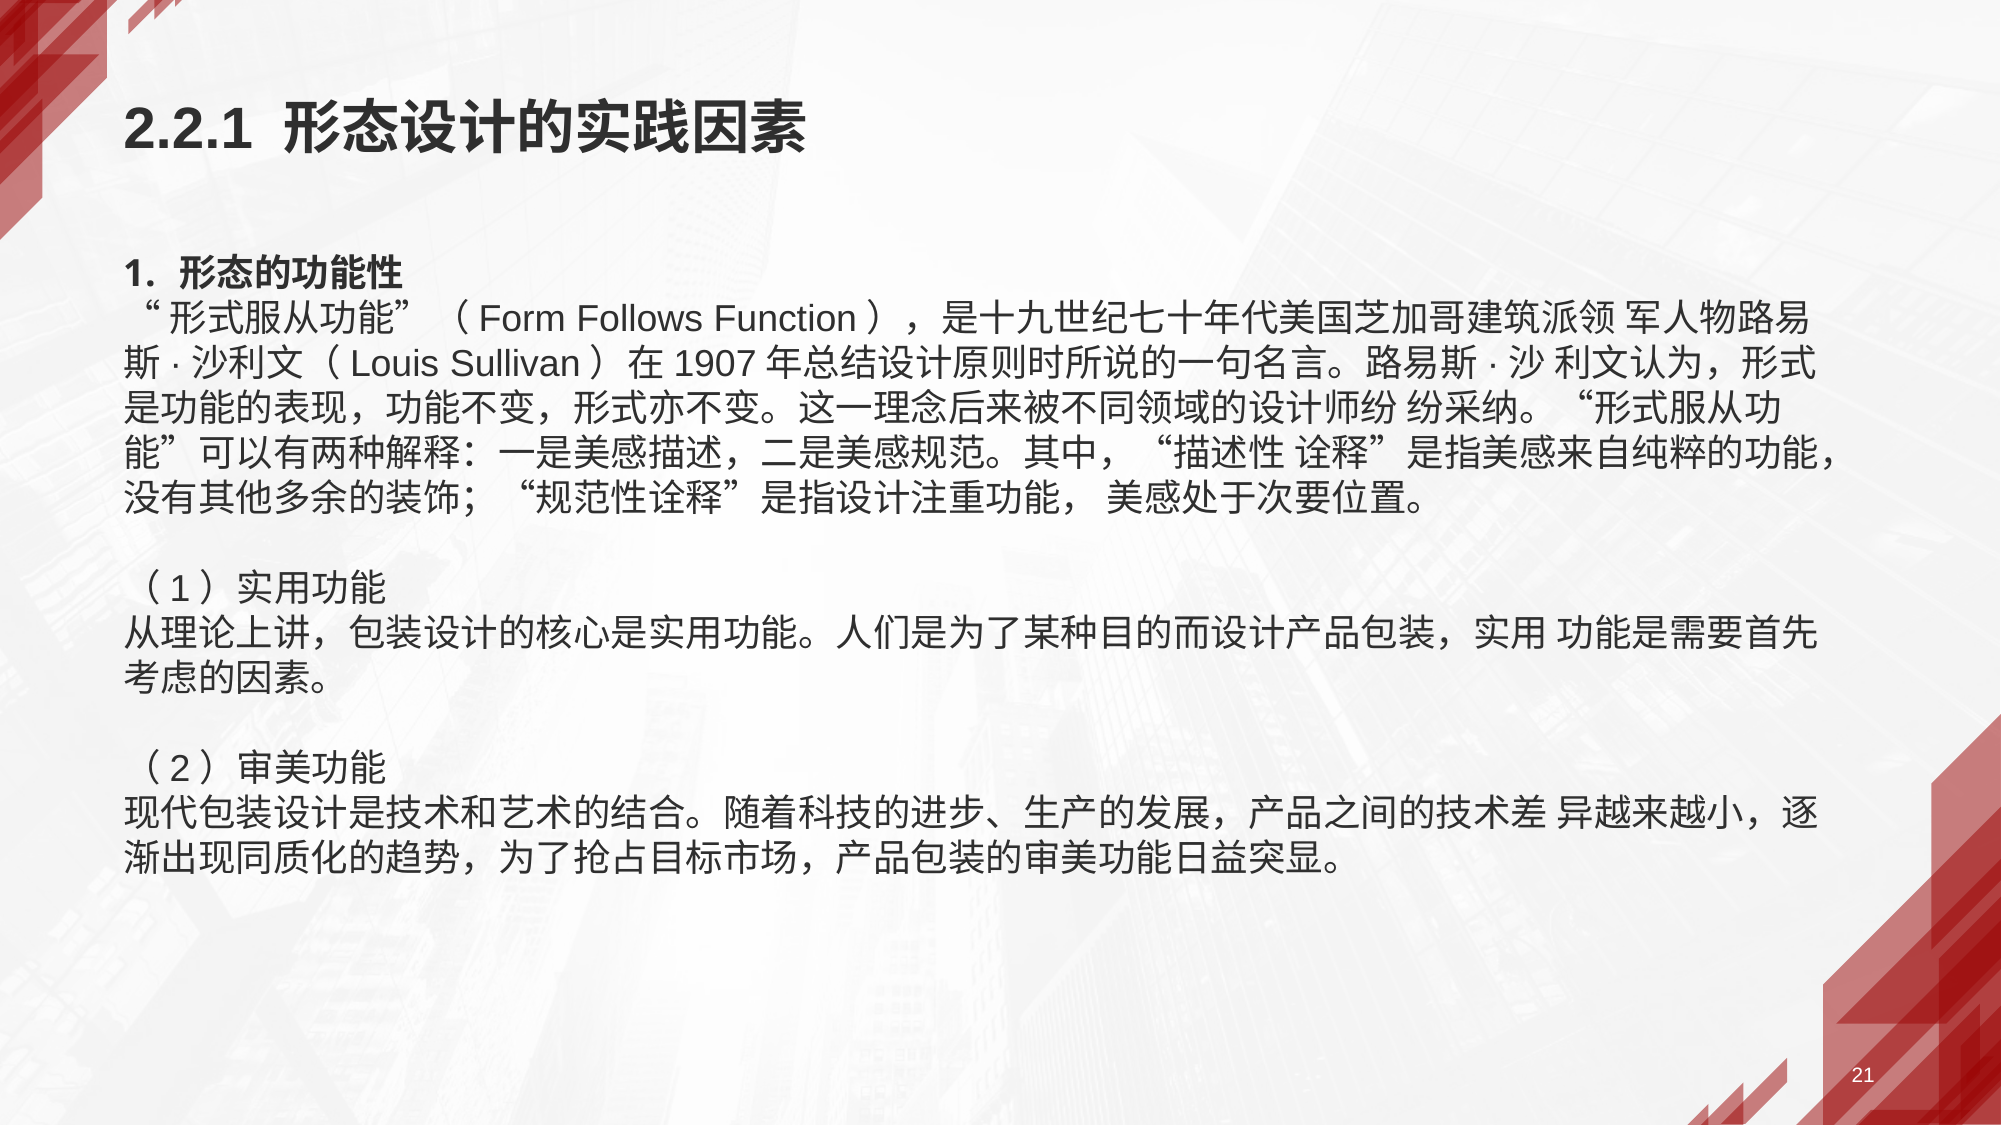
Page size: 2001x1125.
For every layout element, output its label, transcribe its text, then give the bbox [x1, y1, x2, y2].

slide_number 21 [1452, 1056, 1890, 1092]
title 2.2.1 形态设计的实践因素 [108, 81, 1890, 169]
text_box 形态的功能性 “形式服从功能”（Form Follows Function），是十九世纪七十年代美国芝加哥建筑派领 军人物路易斯·沙利文（Louis Sullivan）在1907年总结设计原则时所说的一句名言。路易斯·沙 利文认为，形式是功能的表现，功能不变，形式亦不变。这一理念后来被不同领域的设计师纷 纷采纳。“形式服从功能”可以有两种解释：一是美感描述，二是美感规范。其中，“描述性 诠释”是指美感来自纯粹的功能，没有其他多余的装饰；“规范性诠释”是指设计注重功能， 美感处于次要位置。 （1）实用功能 从理论上讲，包装设计的核心是实用功能。人们是为了某种目的而设计产品包装，实用 功能是需要首先考虑的因素。 （2）审美功能 现代包装设计是技术和艺术的结合。随着科技的进步、生产的发展，产品之间的技术差 异越来越小，逐渐出现同质化的趋势，为了抢占目标市场，产品包装的审美功能日益突显。 [108, 241, 1867, 887]
